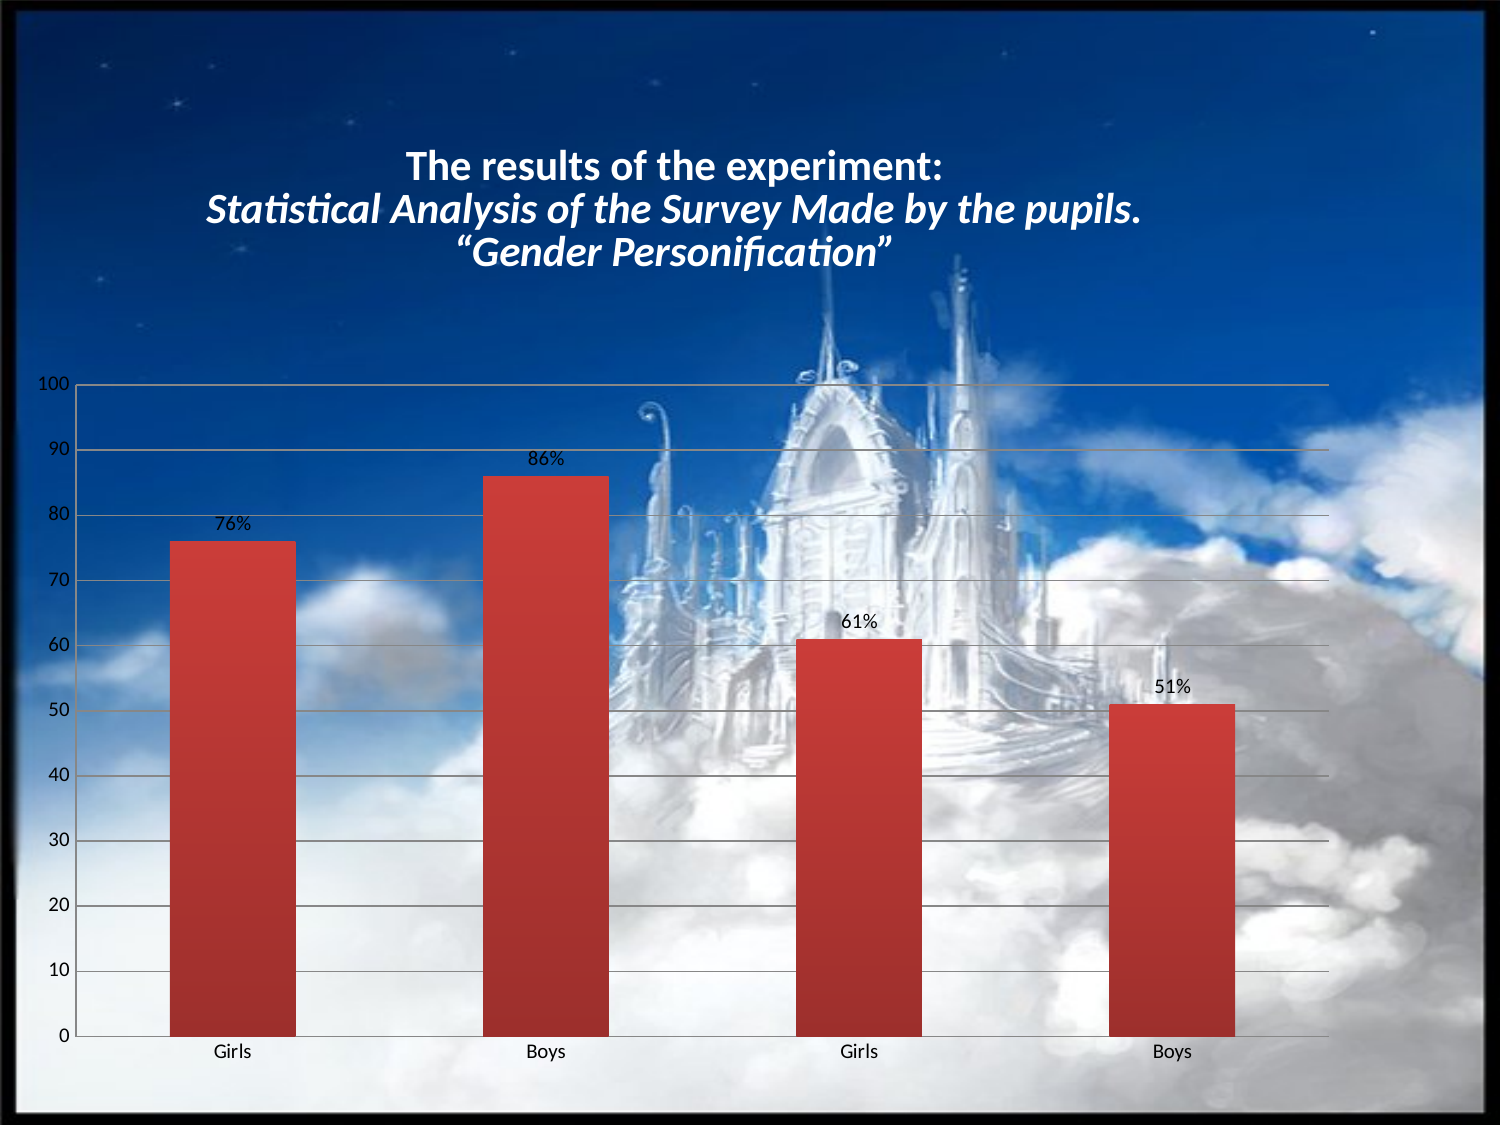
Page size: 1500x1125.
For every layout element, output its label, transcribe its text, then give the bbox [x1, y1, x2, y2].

chart [0, 351, 1351, 1095]
picture [0, 0, 1500, 1125]
title The results of the experiment: Statistical Analysis of the Survey Made by the pupils. “Gender Personification” [0, 140, 1350, 329]
